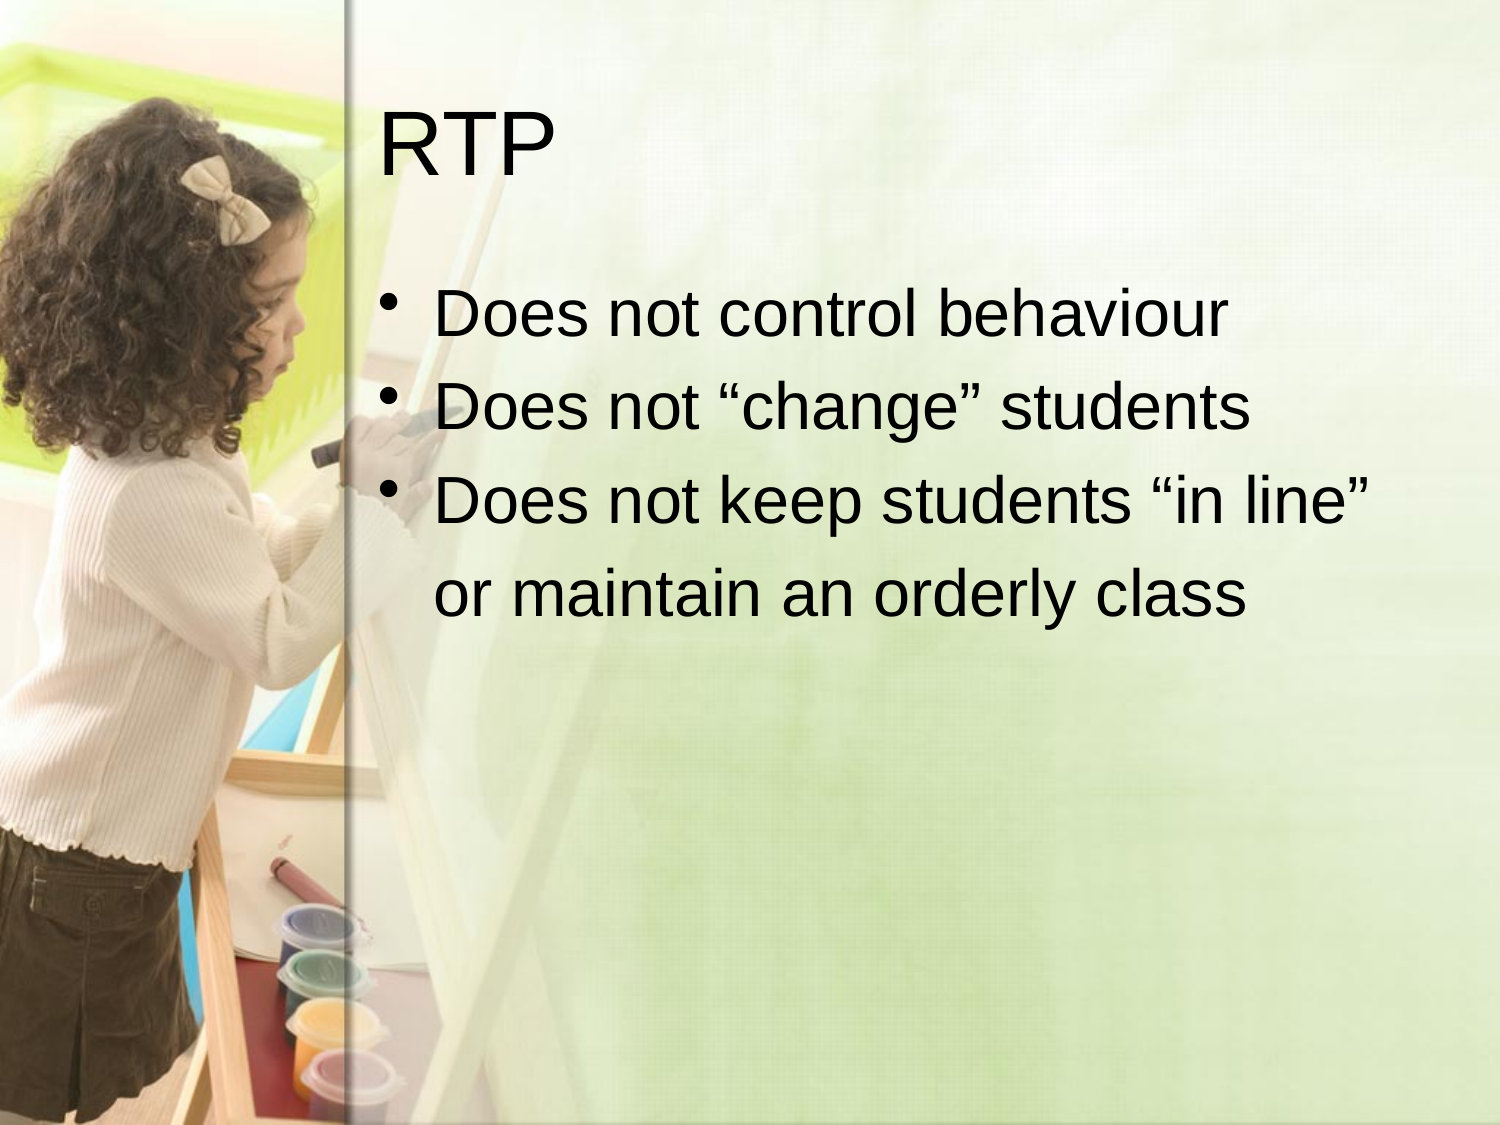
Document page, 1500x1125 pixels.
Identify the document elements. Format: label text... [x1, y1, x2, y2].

title RTP [362, 44, 1488, 233]
list Does not control behaviour Does not “change” students Does not keep students “in line” or maintain an orderly class [362, 262, 1488, 1006]
picture [0, 0, 1500, 1125]
